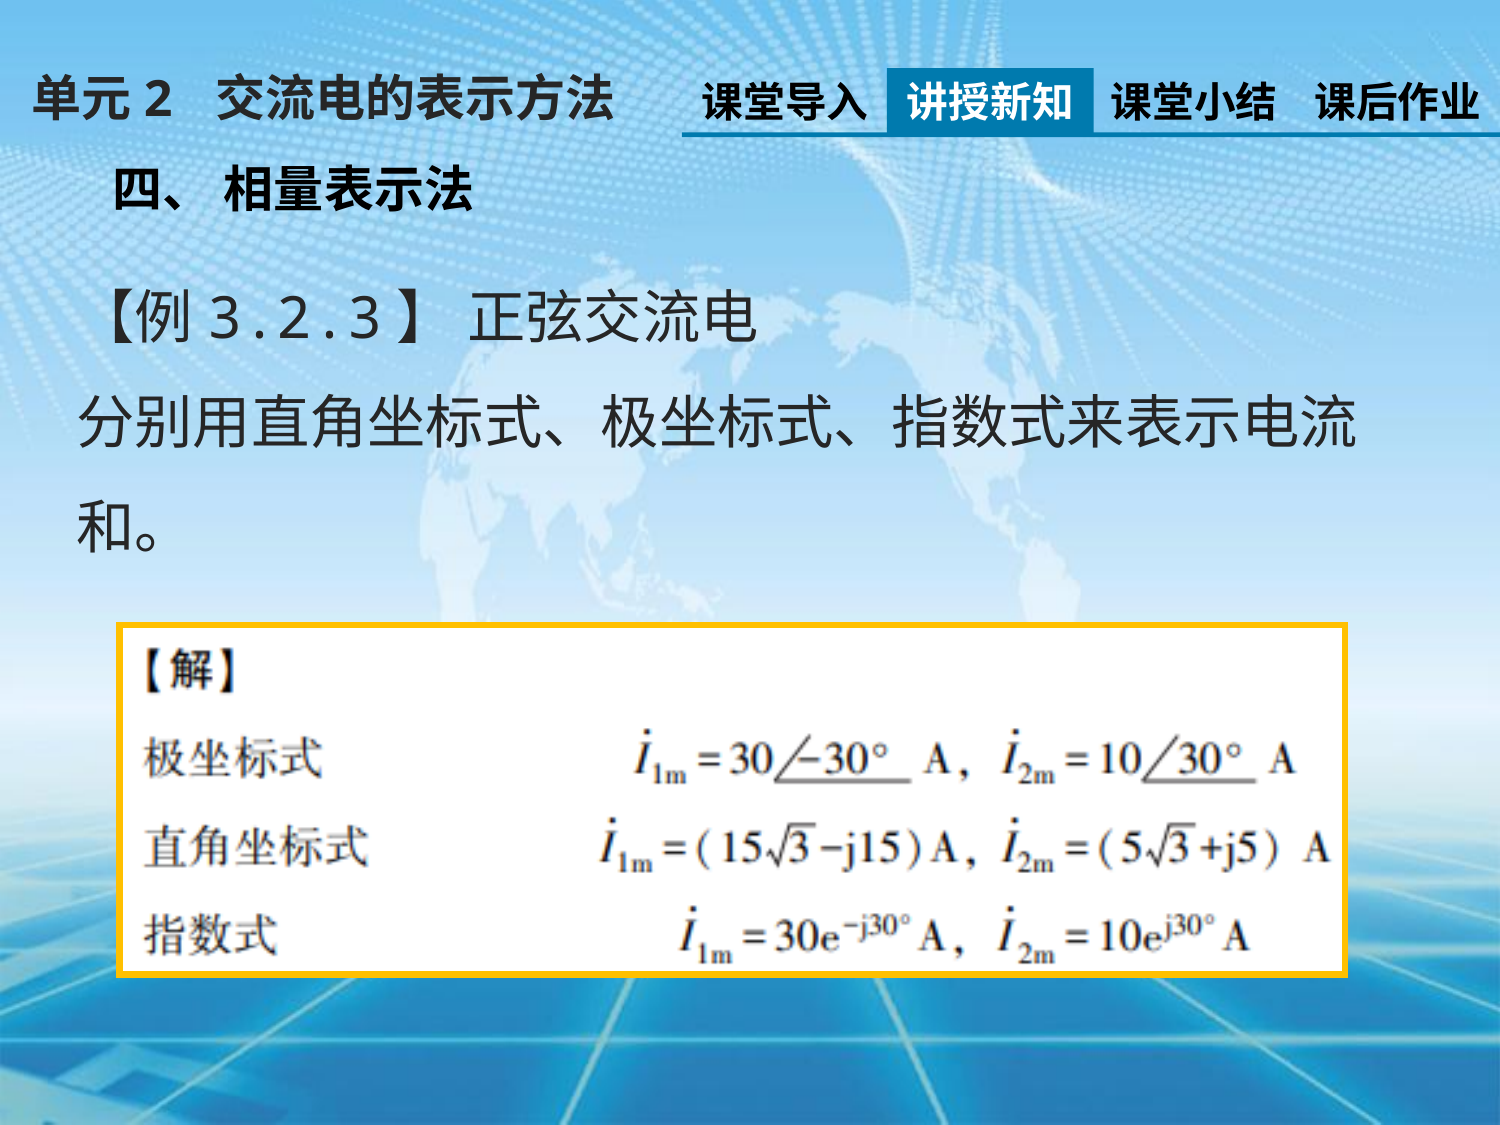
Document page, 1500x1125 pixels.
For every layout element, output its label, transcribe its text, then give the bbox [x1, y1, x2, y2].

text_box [16, 59, 1500, 135]
text_box 四、 相量表示法 [19, 173, 568, 287]
picture [0, 0, 1500, 1125]
